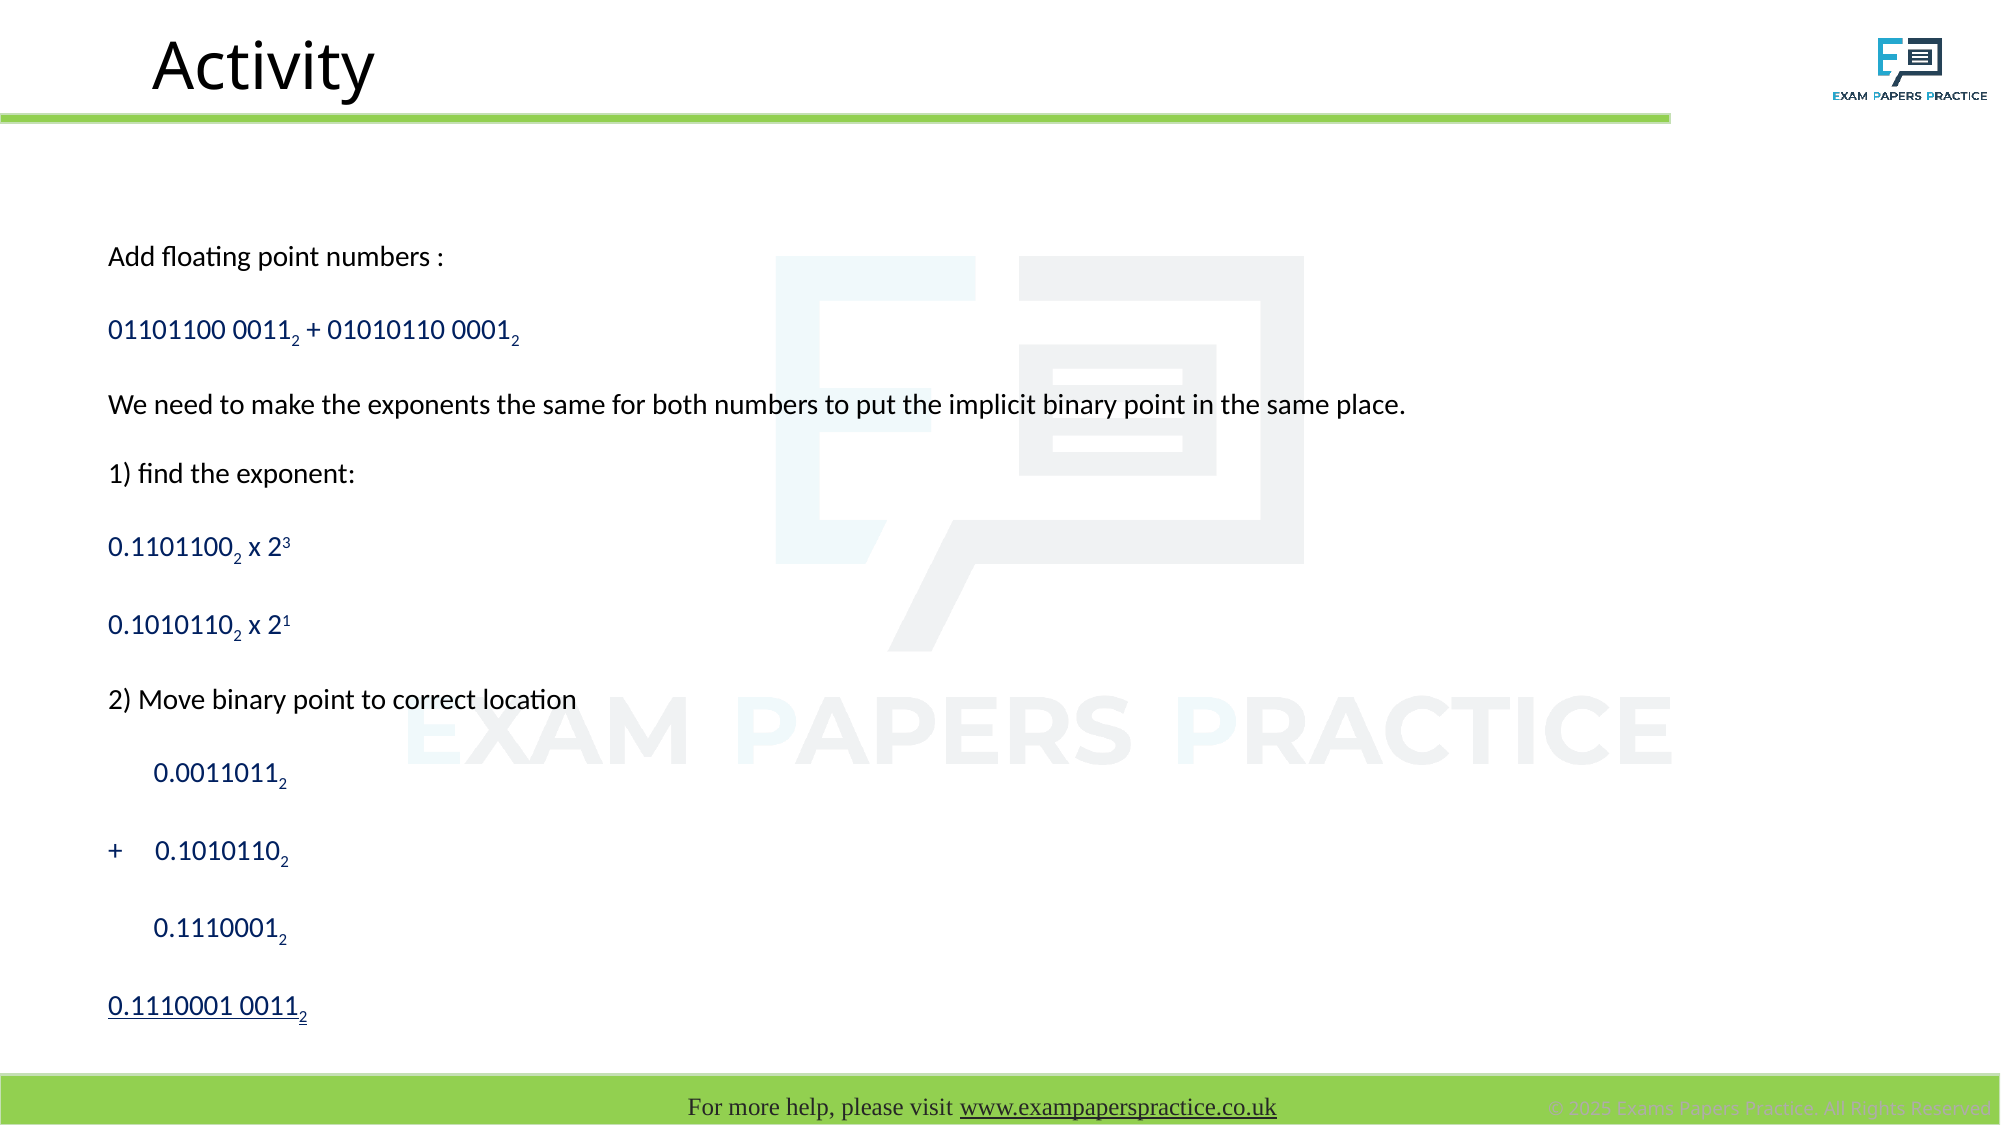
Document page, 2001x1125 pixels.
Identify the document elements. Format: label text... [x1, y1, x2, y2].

list Add floating point numbers : 01101100 00112 + 01010110 00012 We need to make the exponents the same for both numbers to put the implicit binary point in the same place. 1) find the exponent: 0.11011002 x 23 0.10101102 x 21 2) Move binary point to correct location 0.00110112 + 0.10101102 0.11100012 0.1110001 00112 [93, 205, 1819, 1039]
title Activity [137, 24, 1863, 112]
